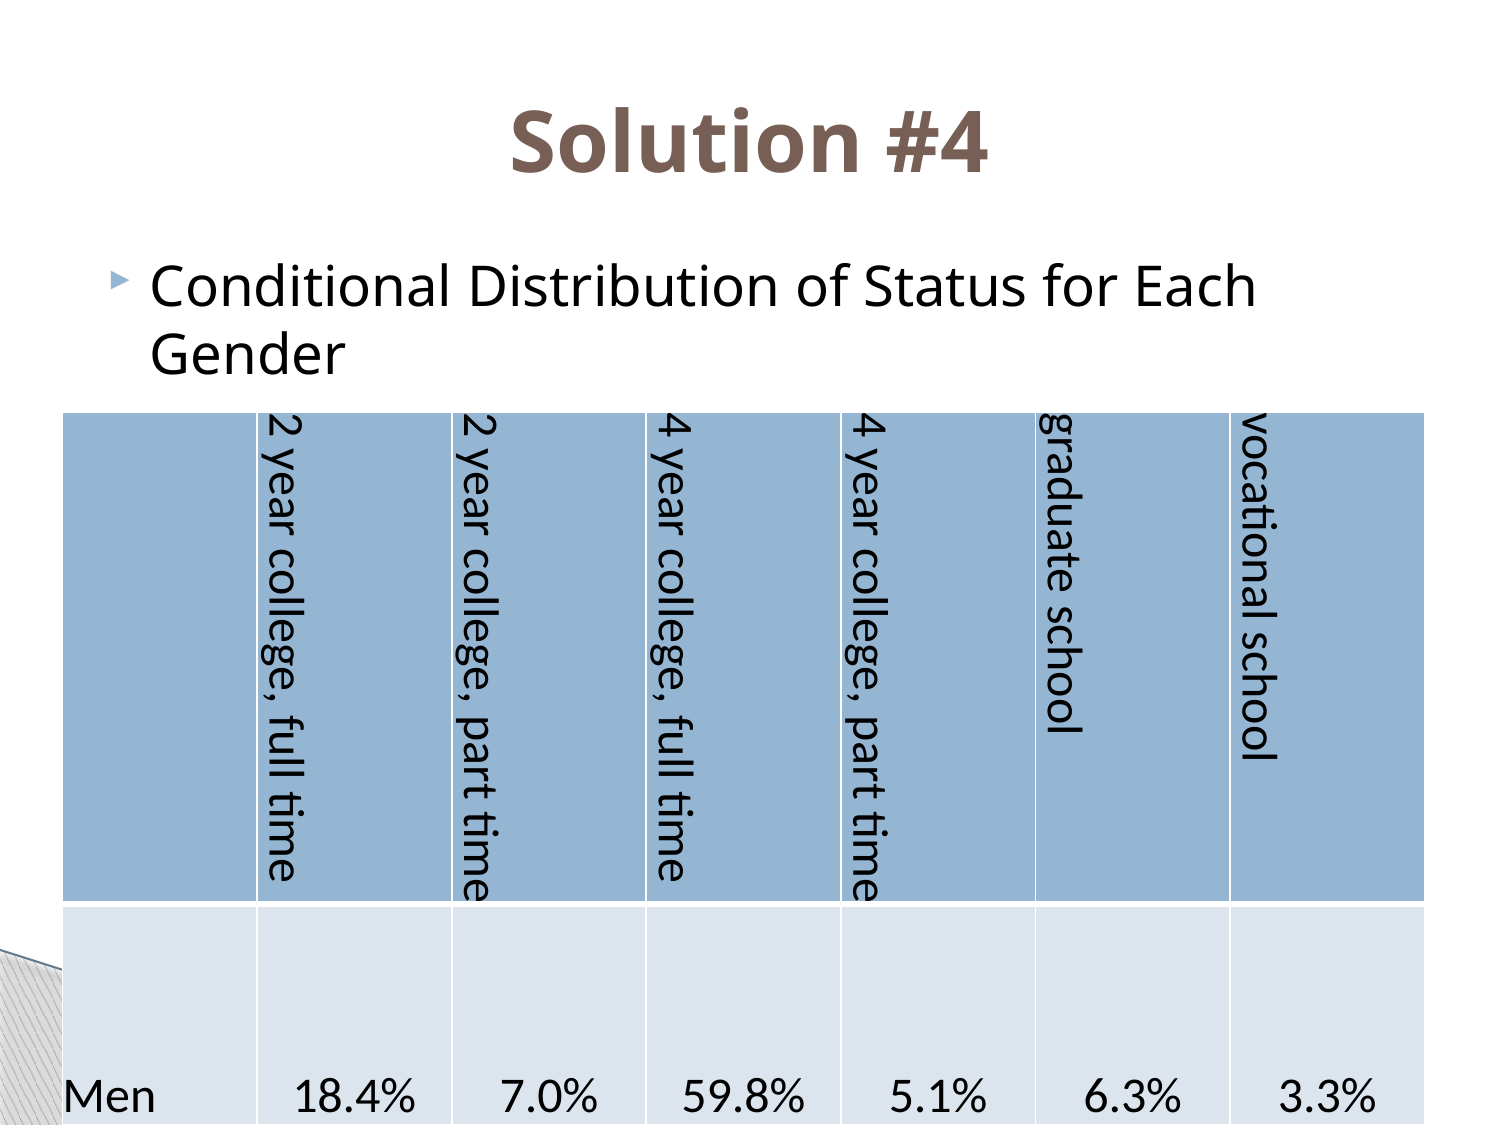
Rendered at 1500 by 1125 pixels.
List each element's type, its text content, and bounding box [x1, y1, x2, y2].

table_cell 6.3% [1036, 907, 1229, 1124]
table_header vocational school [1231, 413, 1424, 901]
table_cell 3.3% [1231, 907, 1424, 1124]
table_header 4 year college, part time [842, 413, 1035, 901]
table_cell 7.0% [453, 907, 645, 1124]
table_header [63, 413, 256, 901]
table_cell Men [63, 907, 256, 1124]
list Conditional Distribution of Status for Each Gender [75, 243, 1425, 412]
table_header 2 year college, part time [453, 413, 645, 901]
table_header 4 year college, full time [647, 413, 840, 901]
table_cell 59.8% [647, 907, 840, 1124]
table_header 2 year college, full time [258, 413, 451, 901]
title Solution #4 [75, 45, 1425, 233]
table_cell 18.4% [258, 907, 451, 1124]
table_header graduate school [1036, 413, 1229, 901]
table_cell 5.1% [842, 907, 1035, 1124]
